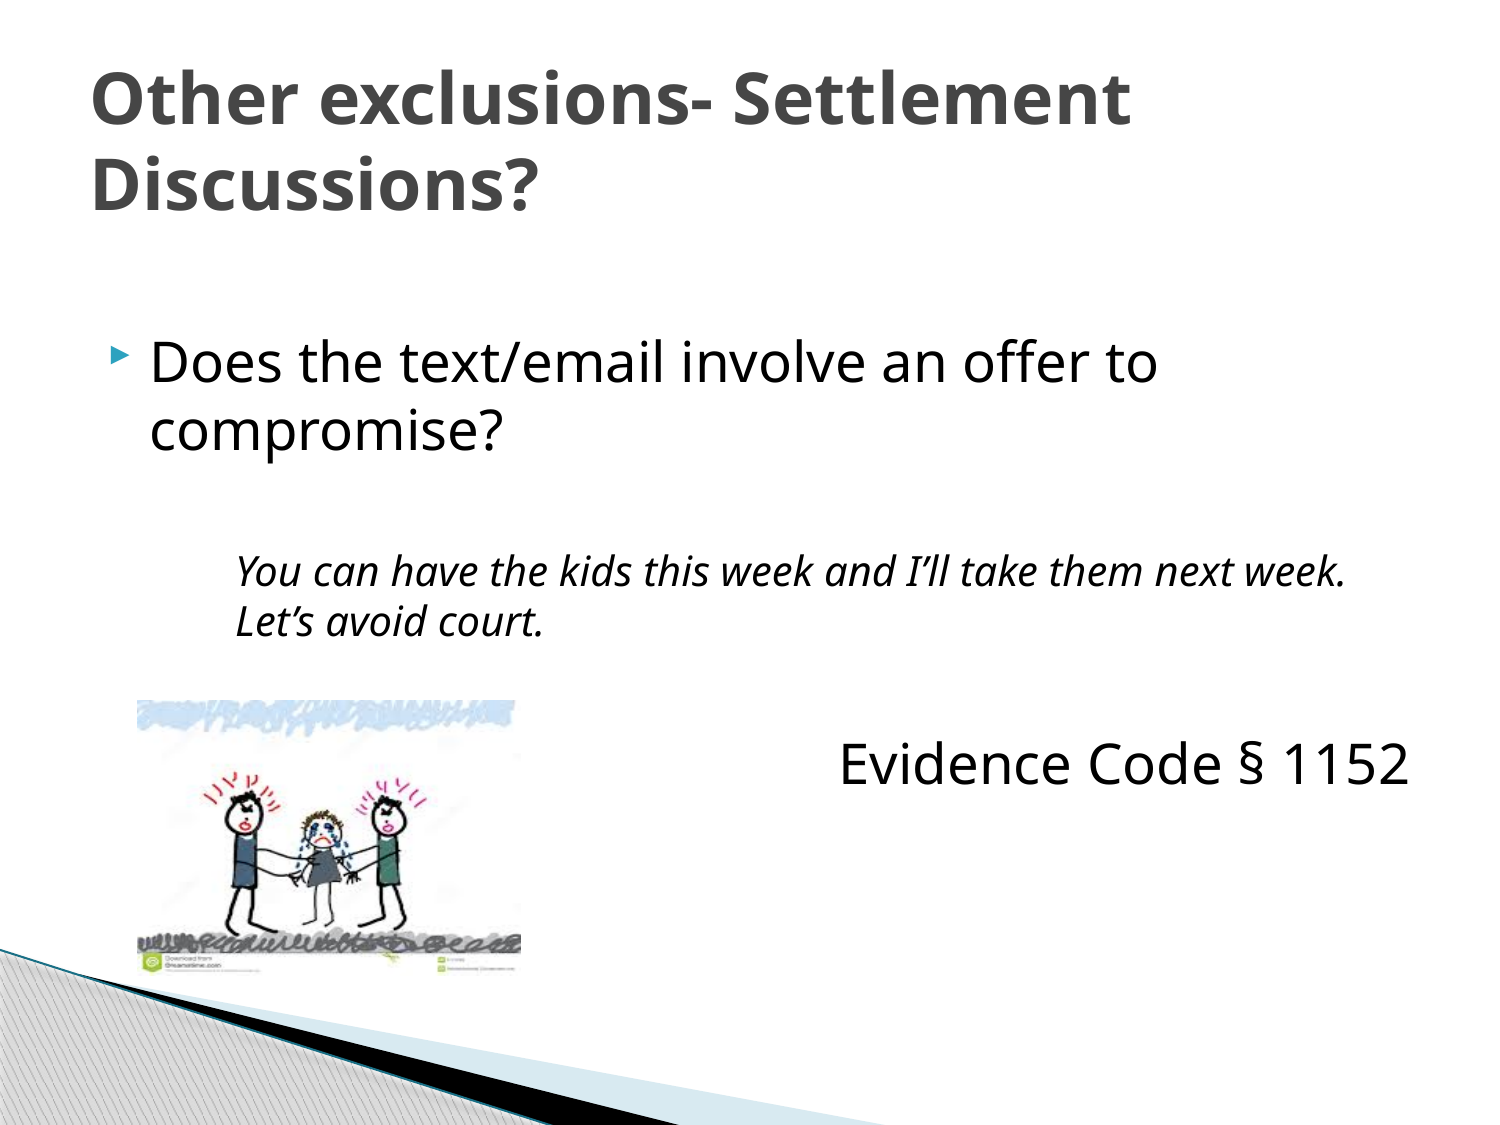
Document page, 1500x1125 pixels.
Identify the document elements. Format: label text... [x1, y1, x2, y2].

list Does the text/email involve an offer to compromise? You can have the kids this week and I’ll take them next week. Let’s avoid court. Evidence Code § 1152 [75, 243, 1425, 986]
title Other exclusions- Settlement Discussions? [75, 45, 1425, 233]
picture [137, 700, 521, 977]
